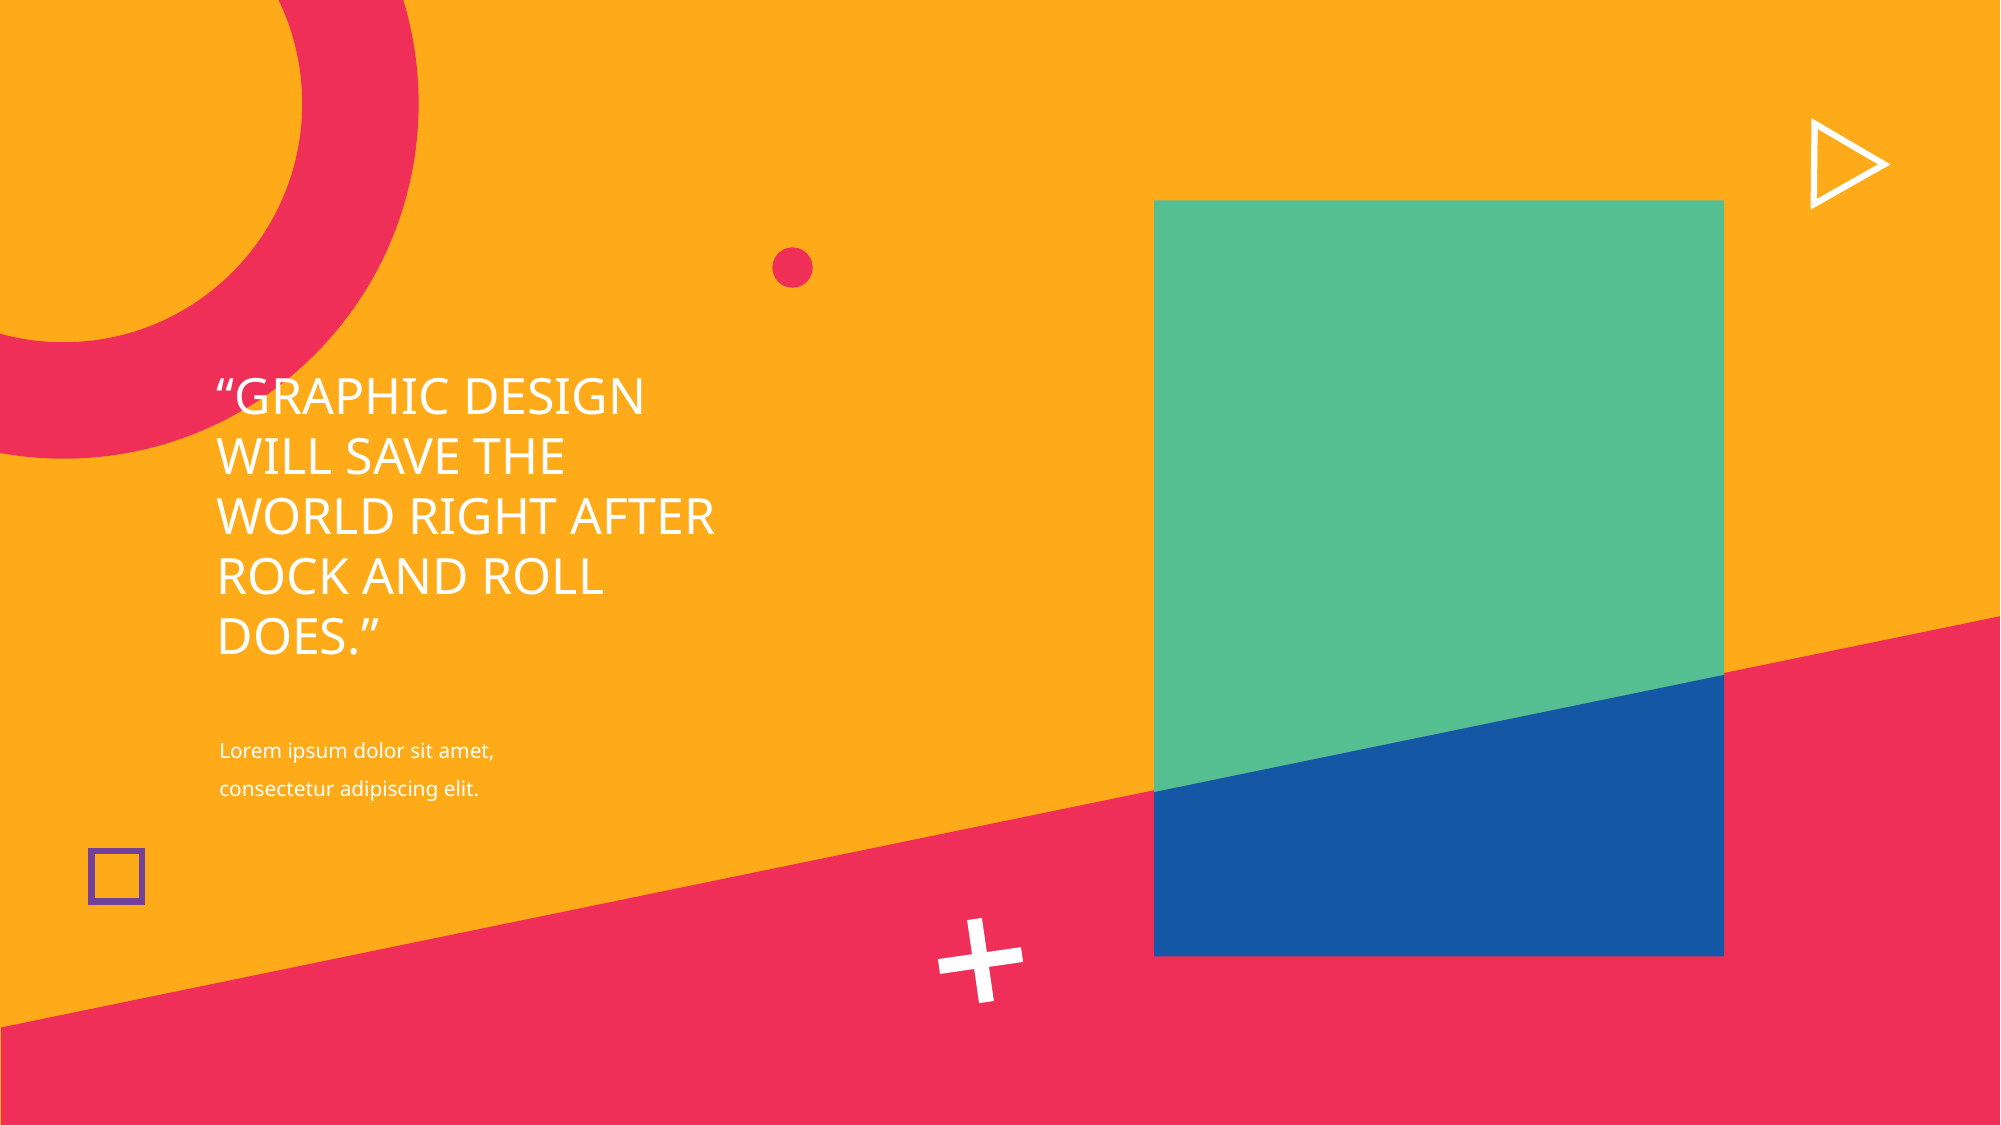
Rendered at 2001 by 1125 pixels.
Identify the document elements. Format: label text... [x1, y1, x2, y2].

text_box [1, 822, 999, 1125]
picture [999, 0, 2000, 1125]
text_box “GRAPHIC DESIGN WILL SAVE THE WORLD RIGHT AFTER ROCK AND ROLL DOES.” [157, 356, 743, 672]
text_box Lorem ipsum dolor sit amet, consectetur adipiscing elit. [204, 718, 582, 808]
text_box [0, 0, 420, 460]
text_box [771, 246, 814, 289]
text_box [936, 916, 999, 1005]
text_box [90, 850, 143, 903]
